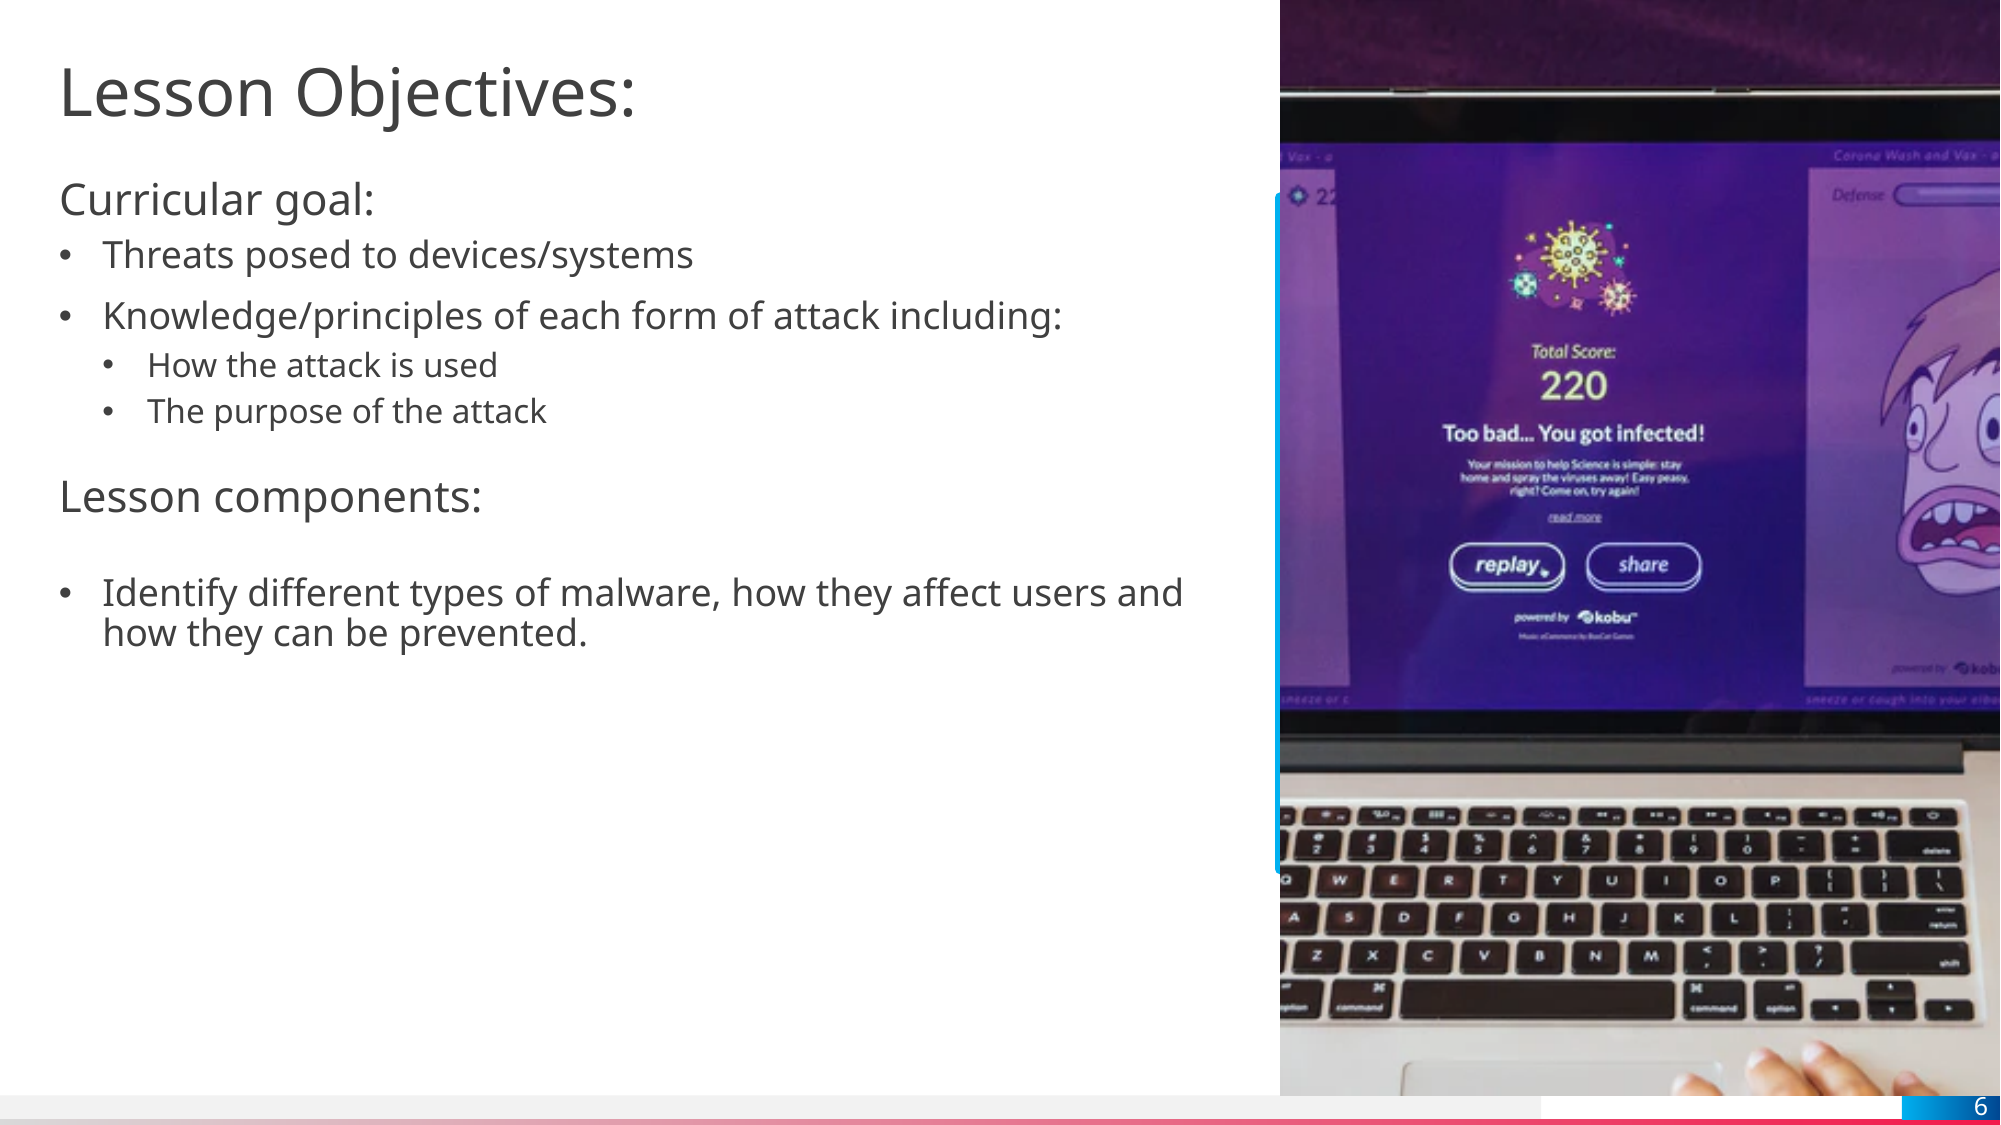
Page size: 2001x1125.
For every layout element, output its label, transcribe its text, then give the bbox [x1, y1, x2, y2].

picture [1280, 0, 2000, 1096]
list Curricular goal: [59, 177, 1207, 236]
list Threats posed to devices/systems Knowledge/principles of each form of attack including: How the attack is used The purpose of the attack Identify different types of malware, how they affect users and how they can be prevented. [59, 236, 1207, 474]
title Lesson Objectives: [59, 59, 1207, 148]
slide_number 6 [1901, 1096, 2000, 1120]
text_box Lesson components: [59, 474, 1207, 534]
list Threats posed to devices/systems Knowledge/principles of each form of attack including: How the attack is used The purpose of the attack Identify different types of malware, how they affect users and how they can be prevented. [59, 534, 1207, 975]
